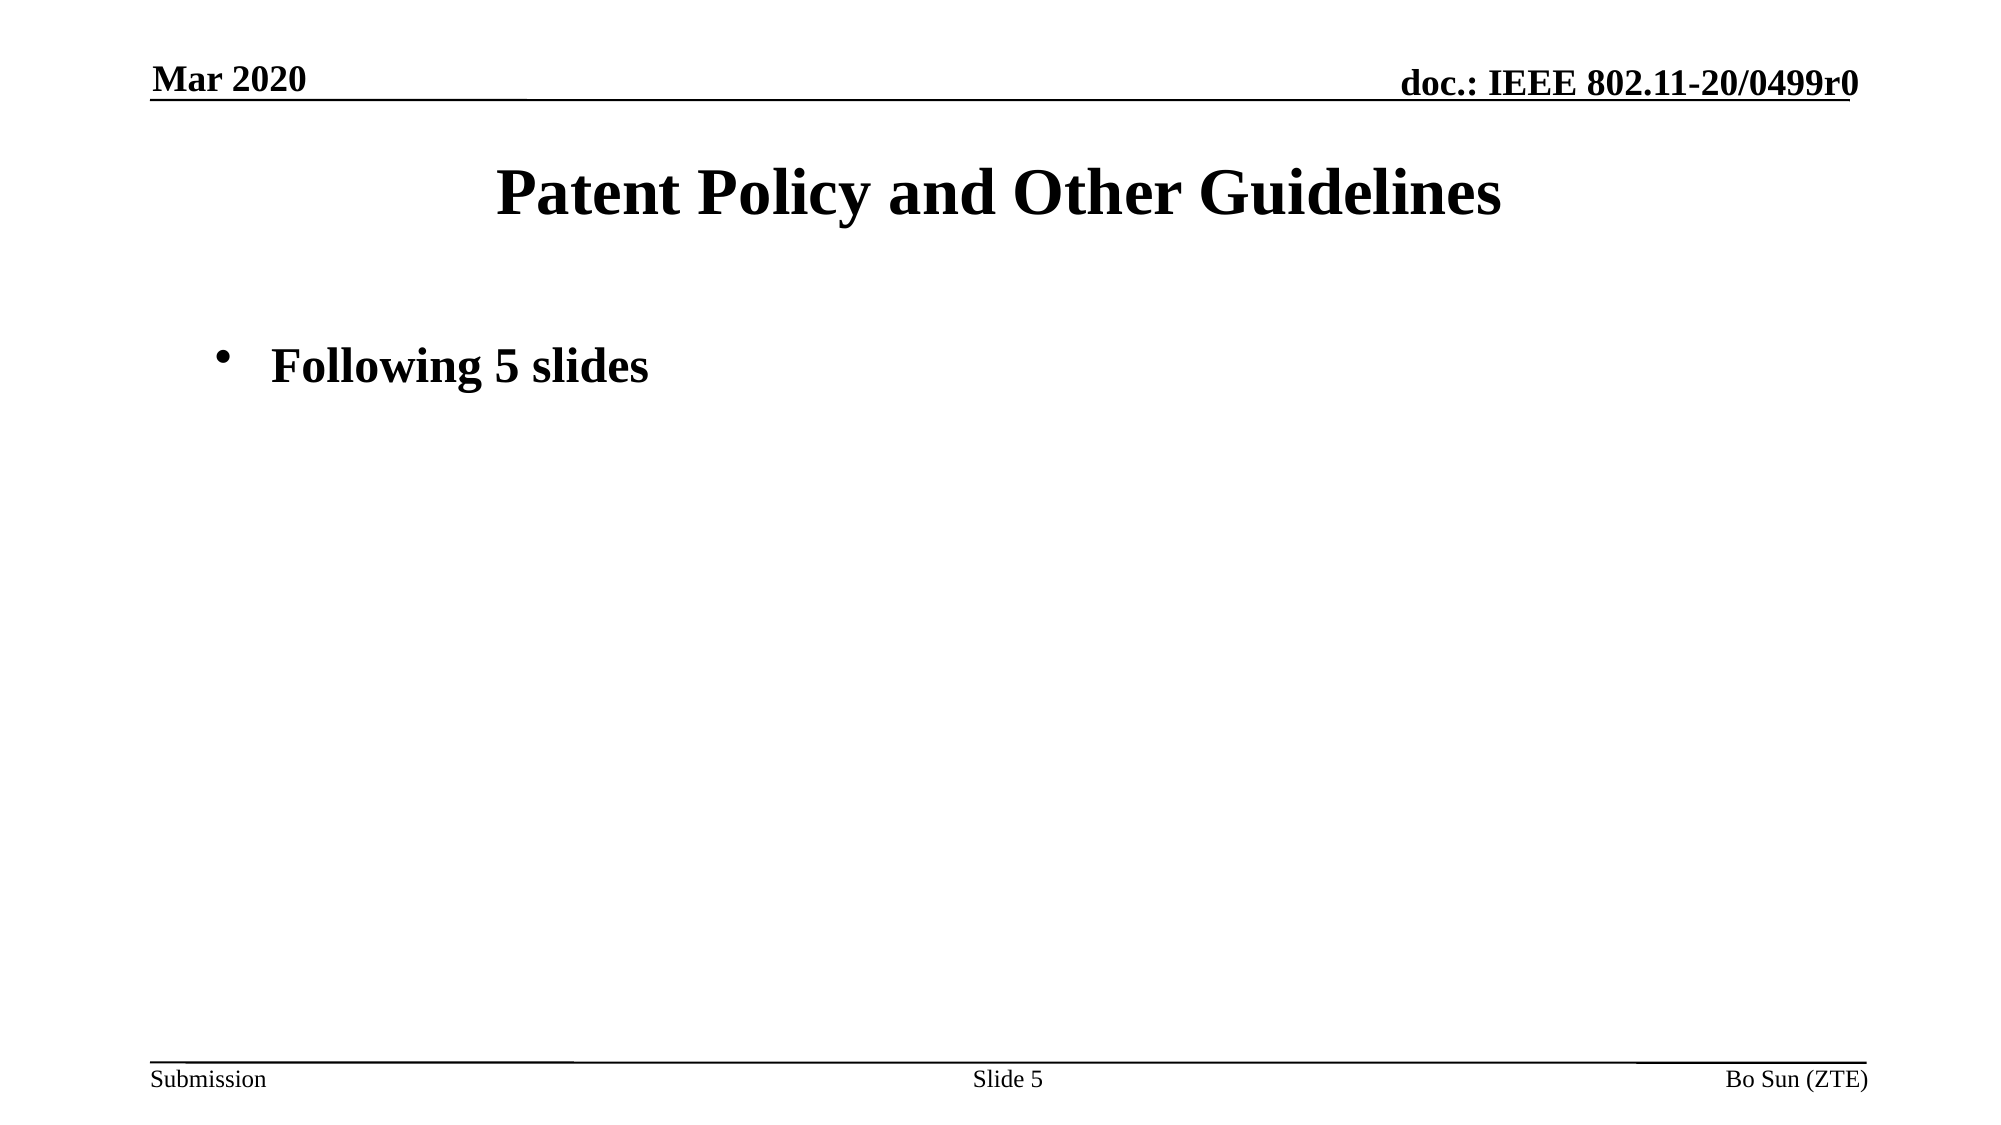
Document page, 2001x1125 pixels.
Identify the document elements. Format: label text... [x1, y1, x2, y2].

footer Bo Sun (ZTE) [1171, 1061, 1869, 1093]
text_box Patent Policy and Other Guidelines [200, 100, 1800, 276]
text_box Following 5 slides [200, 324, 1800, 1000]
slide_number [152, 54, 563, 100]
slide_number Slide [949, 1061, 1067, 1123]
